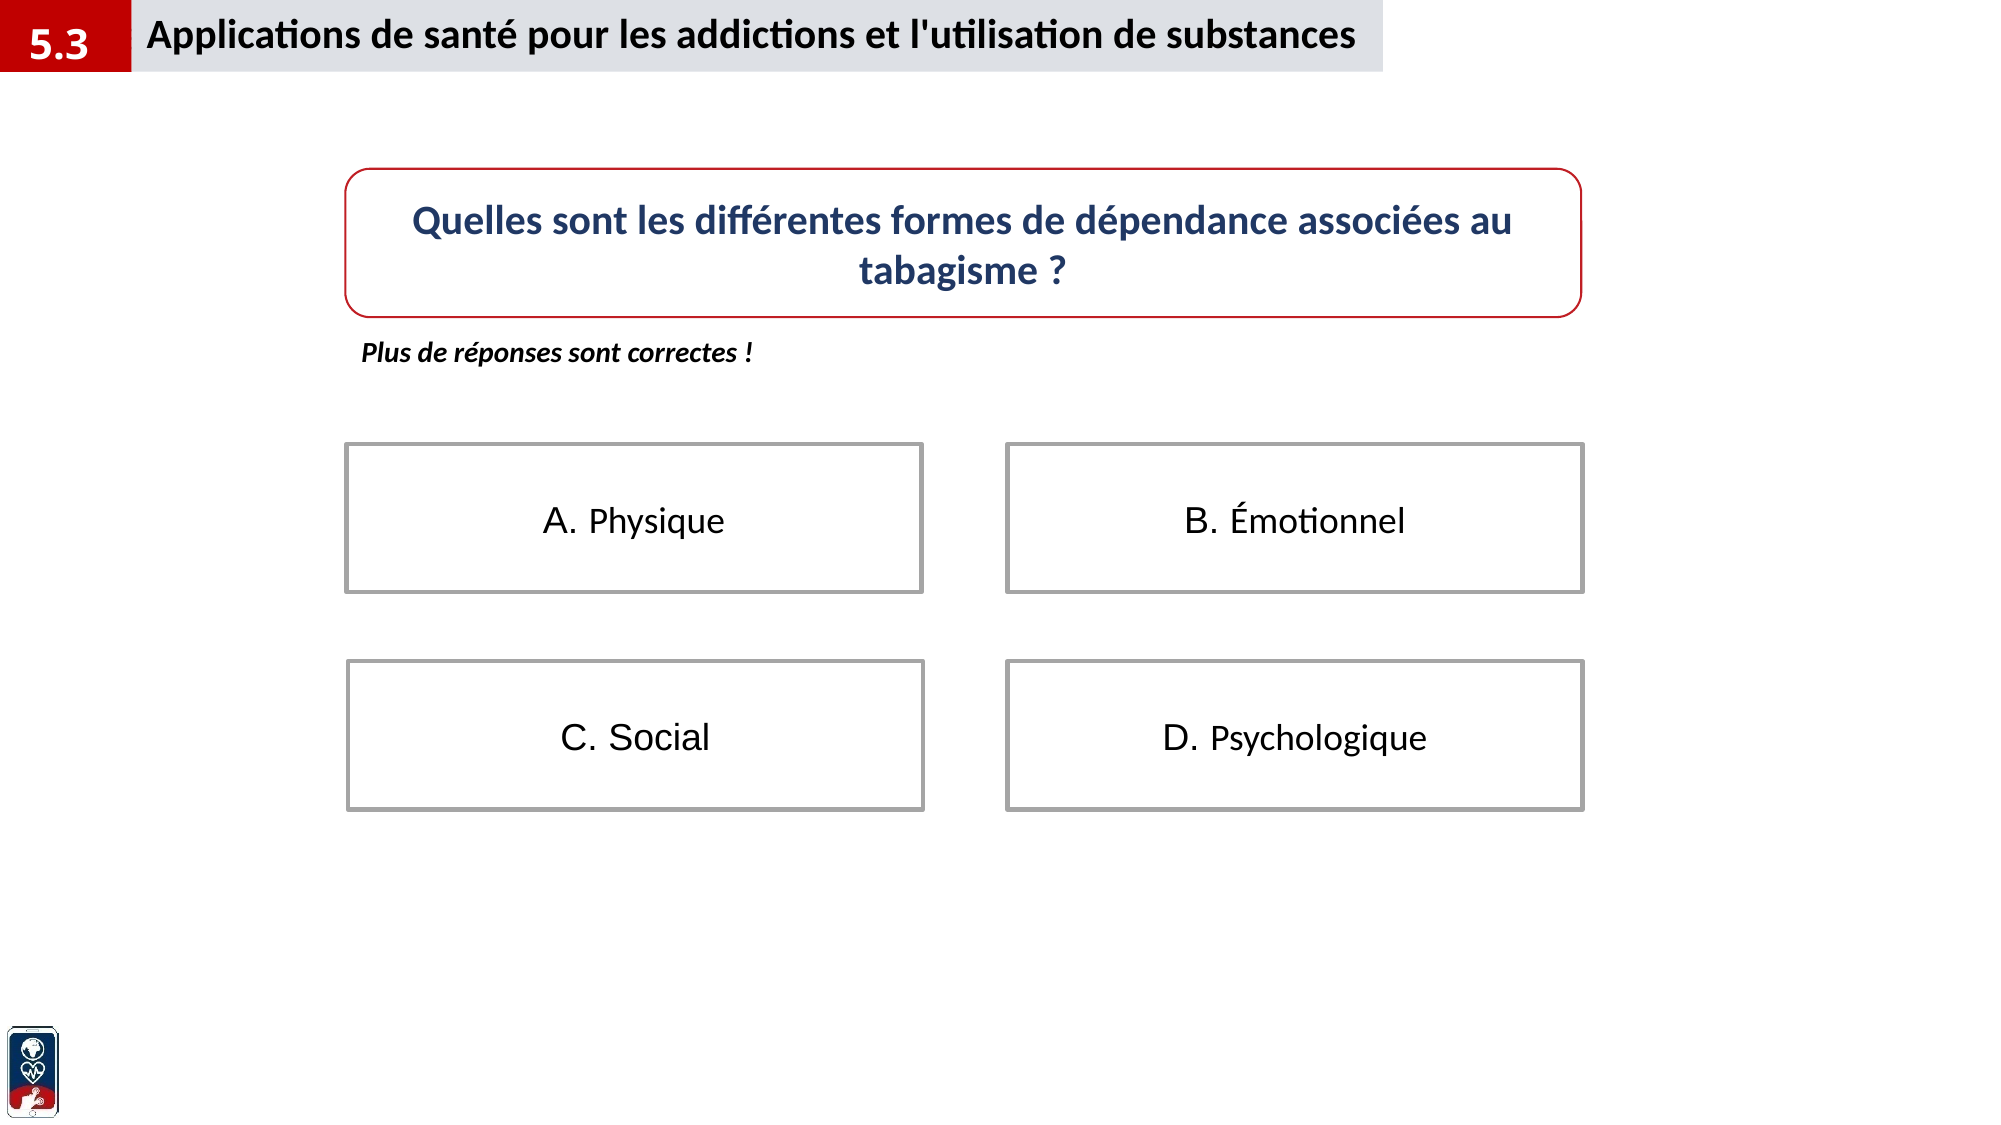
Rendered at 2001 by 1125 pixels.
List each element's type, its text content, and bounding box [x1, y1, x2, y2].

text_box Quelles sont les différentes formes de dépendance associées au tabagisme ? [345, 168, 1582, 318]
text_box C. Social [346, 659, 925, 812]
text_box B. Émotionnel [1005, 442, 1585, 594]
text_box D. Psychologique [1005, 659, 1585, 812]
text_box 5.3 [14, 9, 132, 61]
text_box [0, 0, 131, 72]
picture [7, 1026, 59, 1118]
text_box Applications de santé pour les addictions et l'utilisation de substances [131, 0, 1383, 72]
text_box A. Physique [344, 442, 924, 594]
text_box Plus de réponses sont correctes ! [346, 325, 922, 376]
